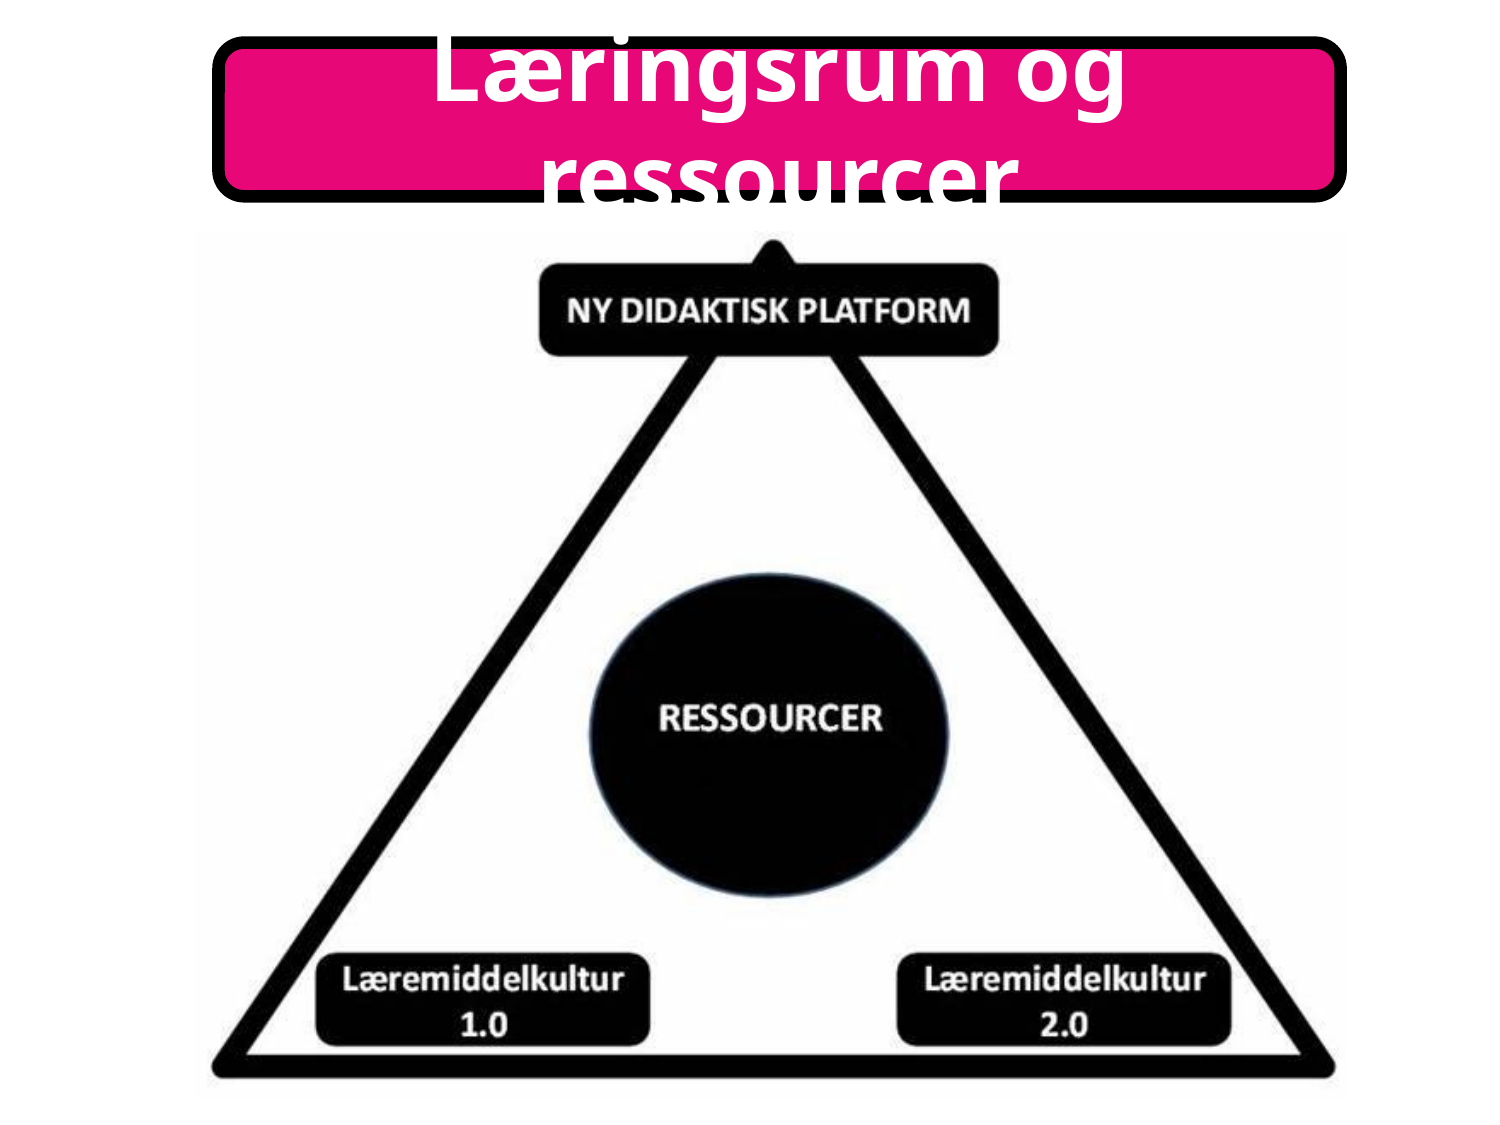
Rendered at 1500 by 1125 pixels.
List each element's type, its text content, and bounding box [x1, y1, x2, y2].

text_box Læringsrum og ressourcer [216, 40, 1343, 199]
picture [194, 231, 1346, 1099]
